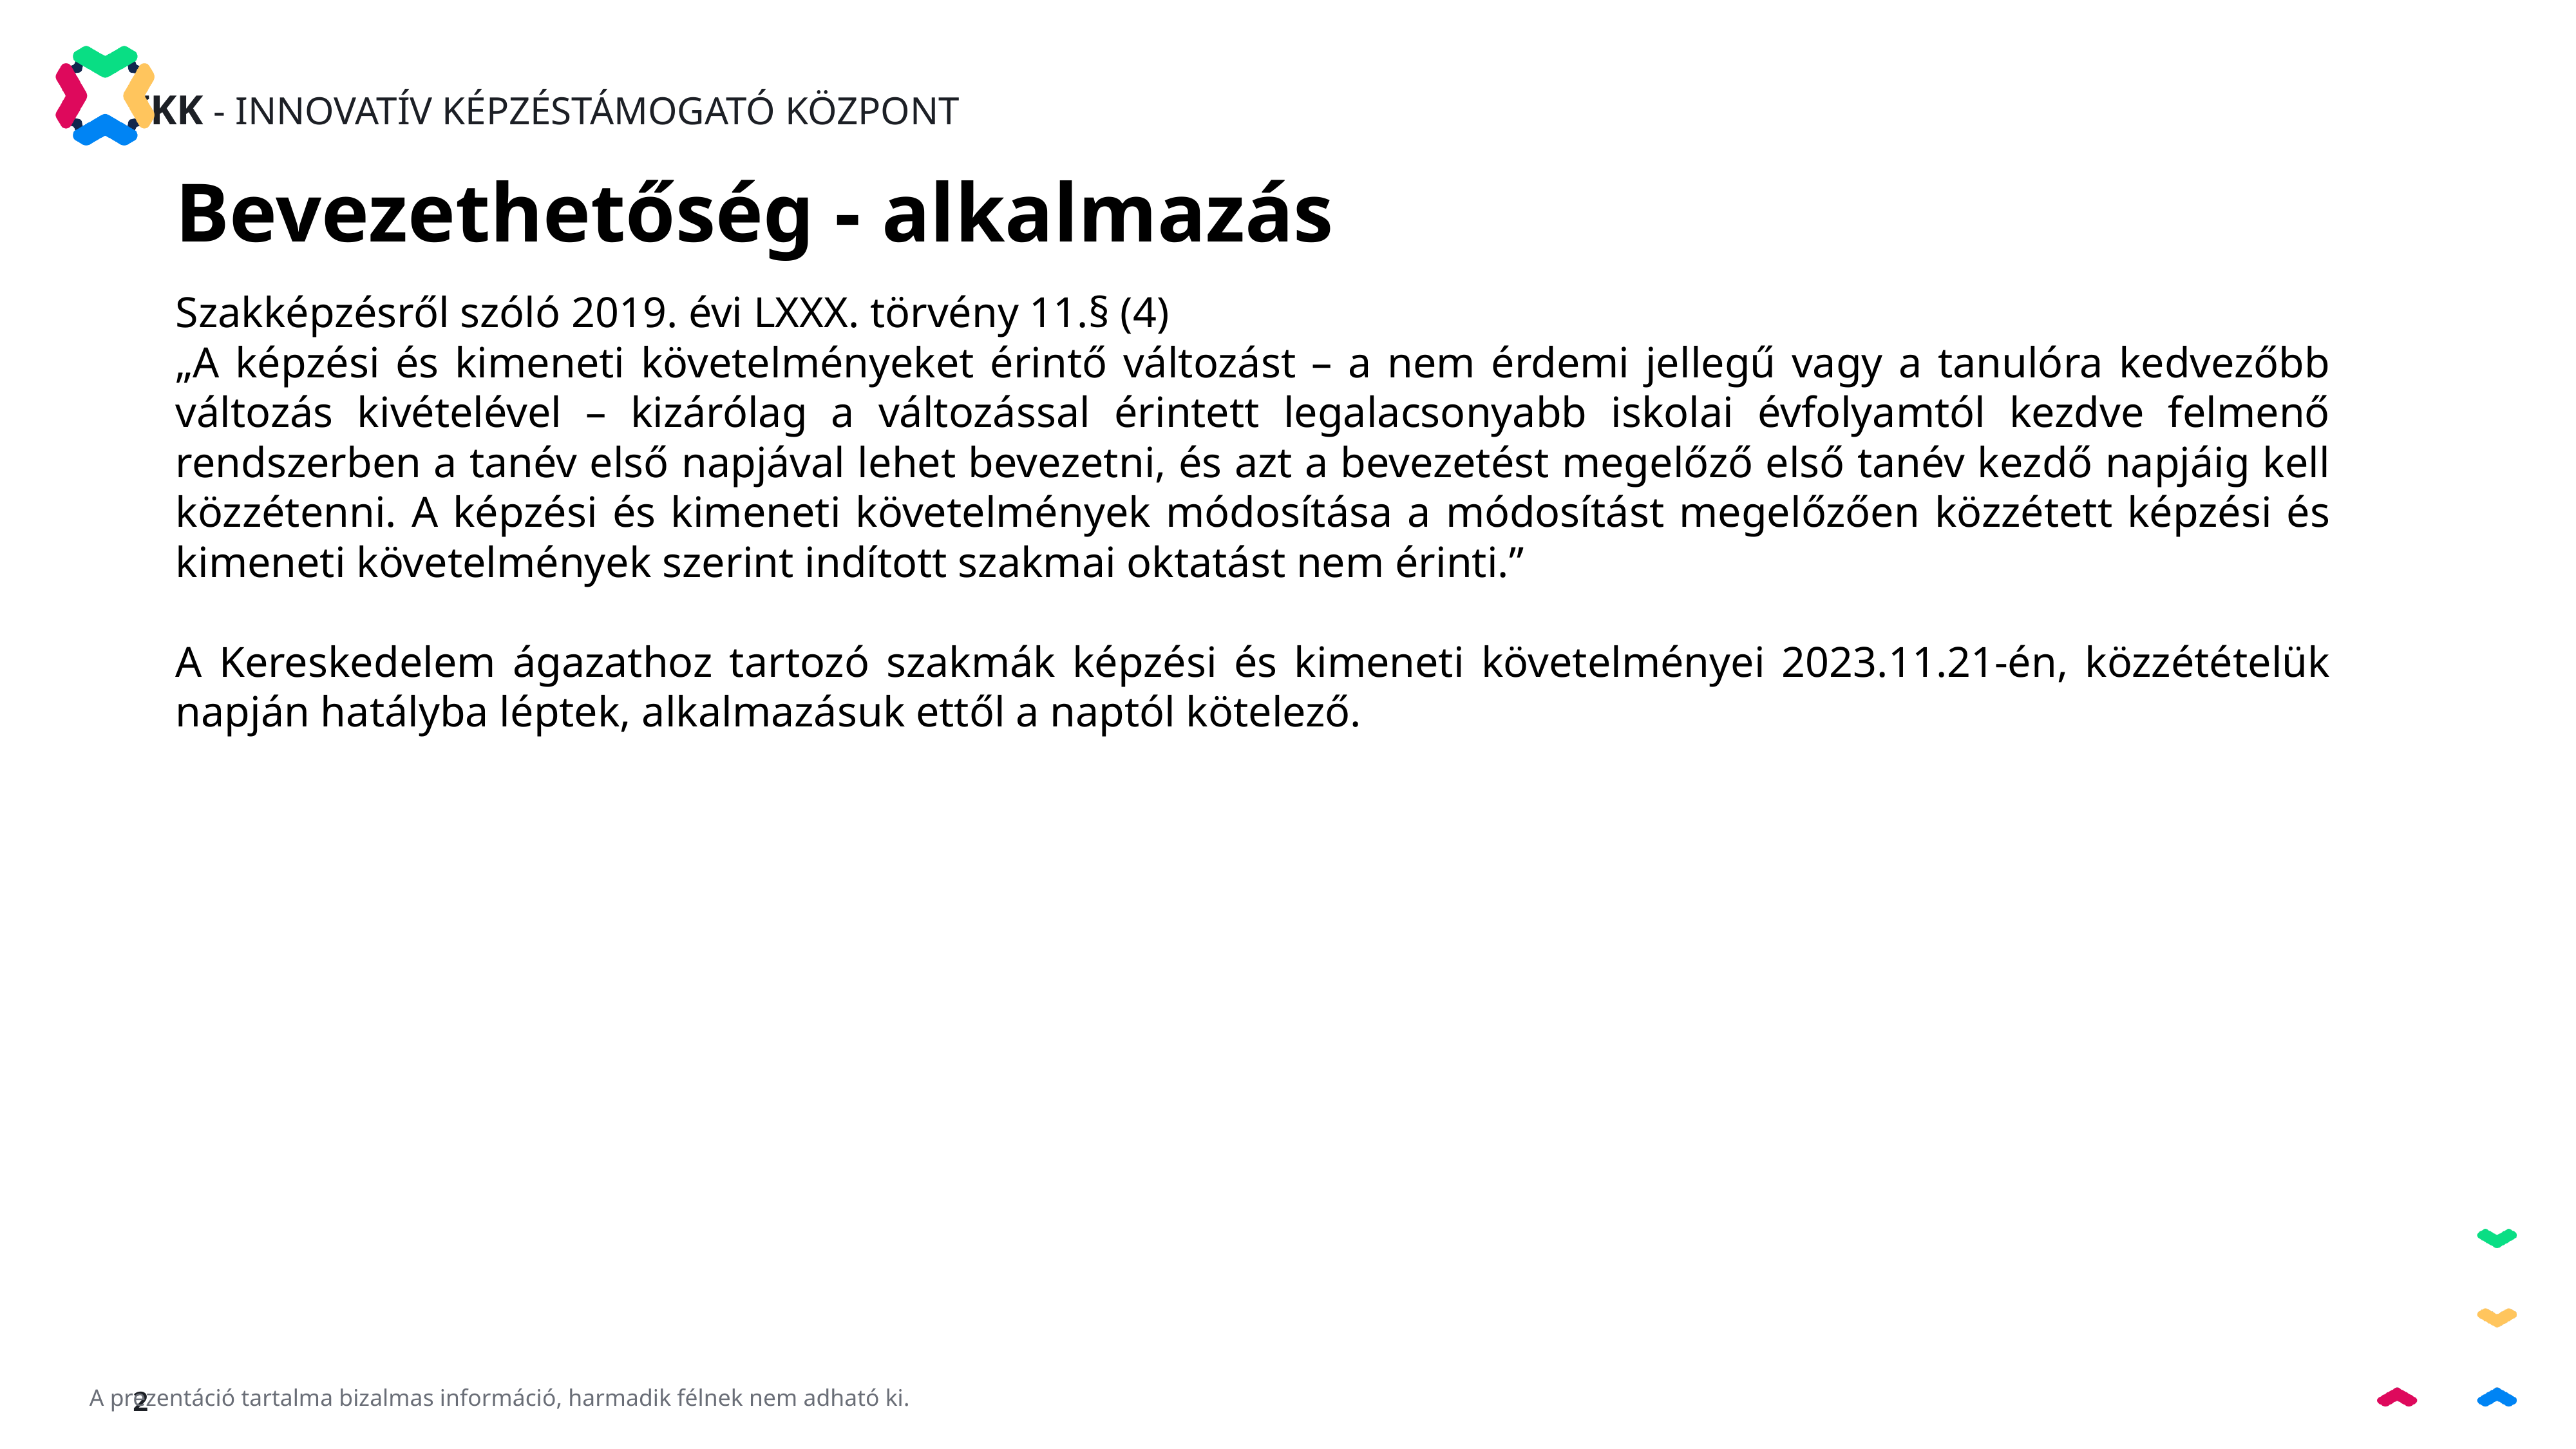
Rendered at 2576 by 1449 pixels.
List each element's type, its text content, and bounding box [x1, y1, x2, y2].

picture [2377, 1229, 2517, 1406]
list Bevezethetőség - alkalmazás [175, 161, 2275, 286]
picture [55, 46, 155, 146]
list Szakképzésről szóló 2019. évi LXXX. törvény 11.§ (4) „A képzési és kimeneti követelményeket érintő változást – a nem érdemi jellegű vagy a tanulóra kedvezőbb változás kivételével – kizárólag a változással érintett legalacsonyabb iskolai évfolyamtól kezdve felmenő rendszerben a tanév első napjával lehet bevezetni, és azt a bevezetést megelőző első tanév kezdő napjáig kell közzétenni. A képzési és kimeneti követelmények módosítása a módosítást megelőzően közzétett képzési és kimeneti követelmények szerint indított szakmai oktatást nem érinti.” A Kereskedelem ágazathoz tartozó szakmák képzési és kimeneti követelményei 2023.11.21-én, közzétételük napján hatályba léptek, alkalmazásuk ettől a naptól kötelező. [175, 286, 2332, 1288]
